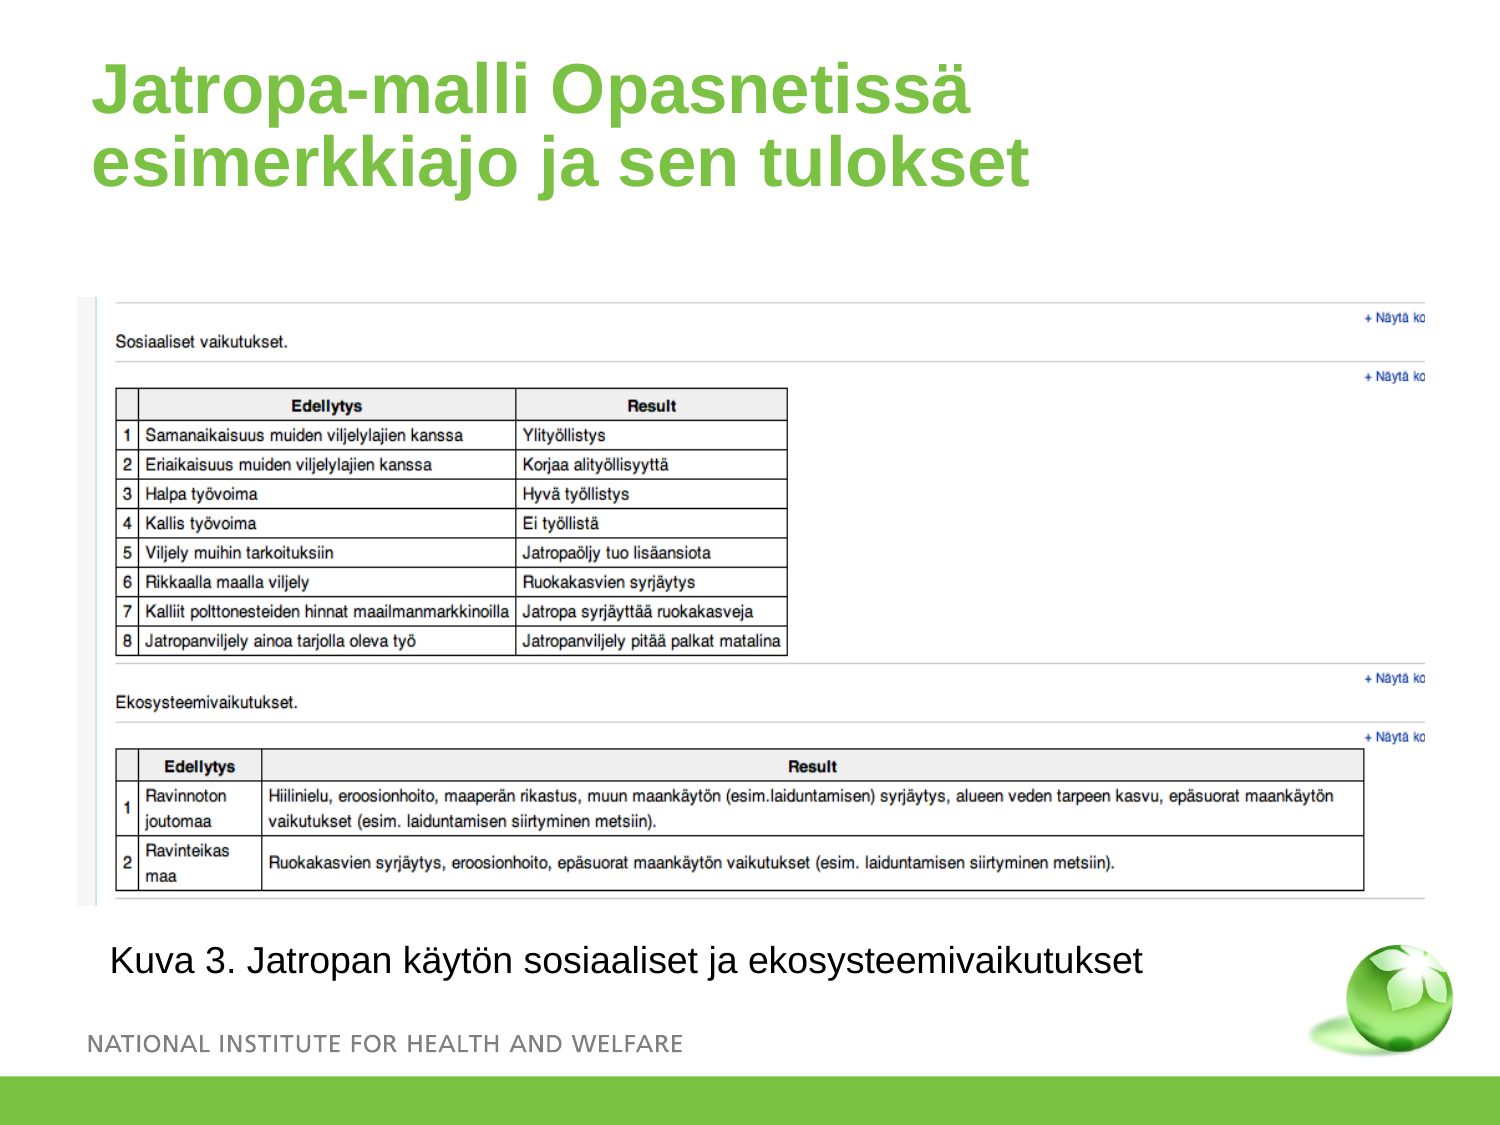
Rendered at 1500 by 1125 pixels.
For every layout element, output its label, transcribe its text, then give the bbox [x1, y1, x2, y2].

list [76, 125, 1426, 941]
title Jatropa-malli Opasnetissä esimerkkiajo ja sen tulokset [76, 42, 1424, 124]
picture [1294, 928, 1471, 1071]
text_box Kuva 3. Jatropan käytön sosiaaliset ja ekosysteemivaikutukset [94, 949, 1159, 989]
